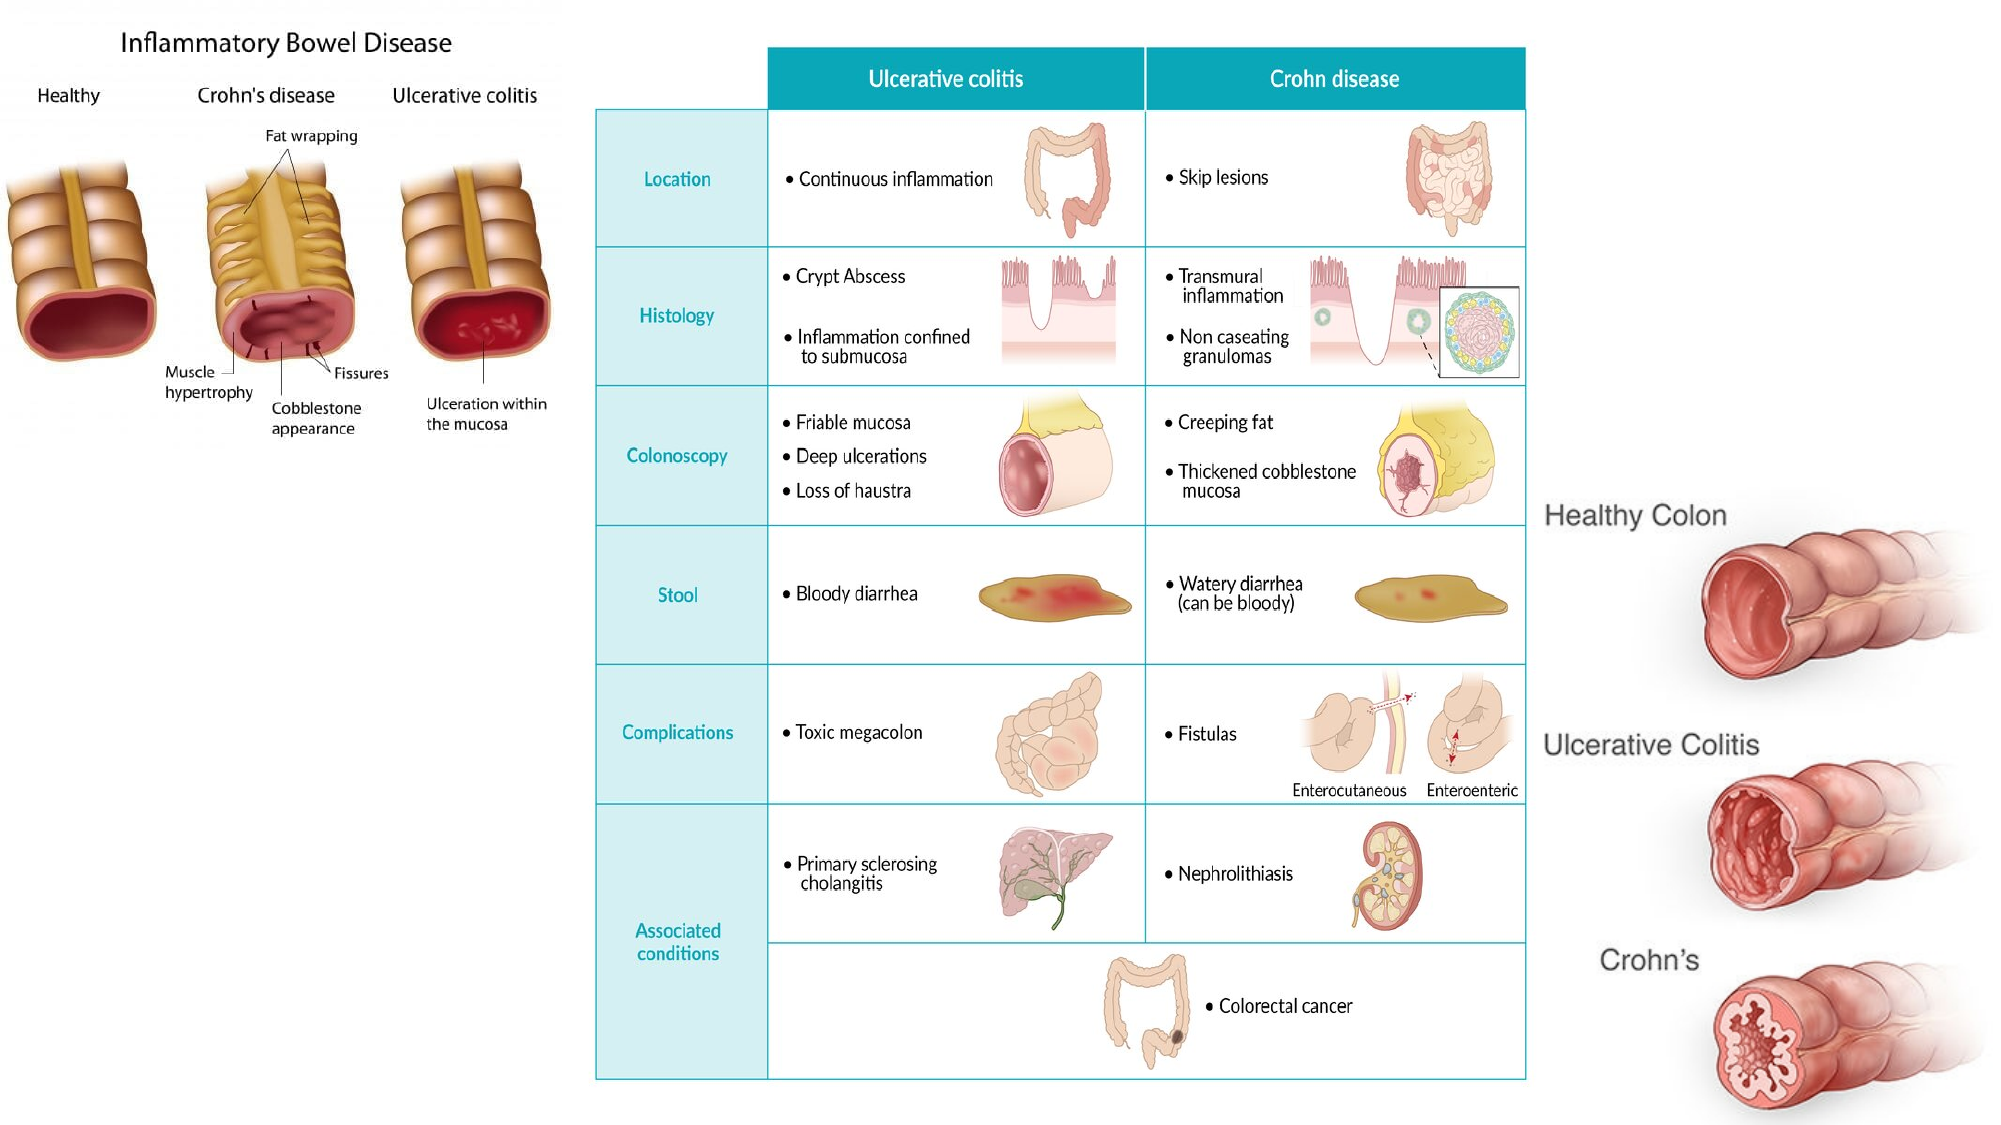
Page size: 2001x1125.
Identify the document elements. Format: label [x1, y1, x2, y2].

picture [0, 0, 562, 449]
list [1224, 487, 2000, 1125]
picture [574, 23, 1544, 1096]
